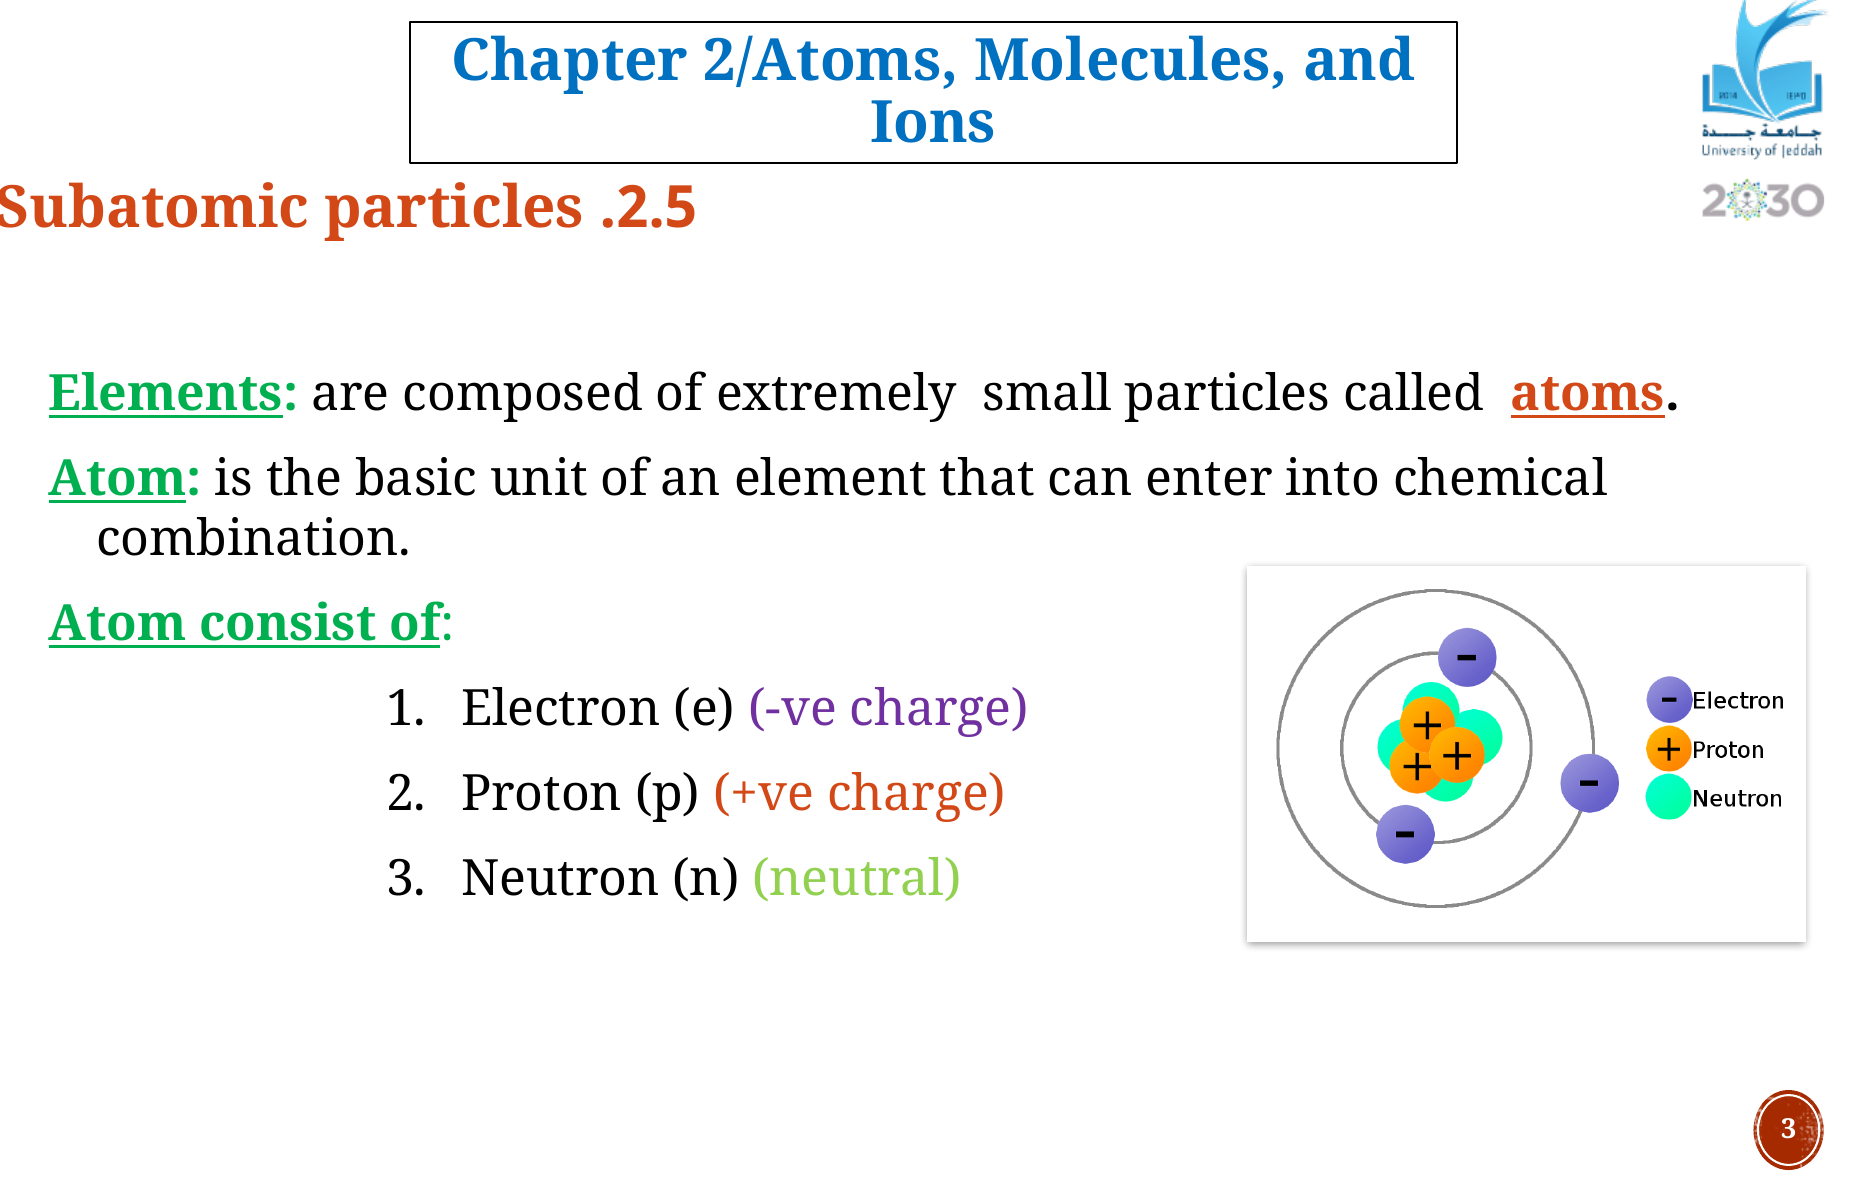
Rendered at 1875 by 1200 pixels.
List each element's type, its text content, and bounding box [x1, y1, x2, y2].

text_box Chapter 2/Atoms, Molecules, and Ions [409, 21, 1458, 164]
picture [1262, 580, 1791, 927]
text_box 2.5. Subatomic particles [0, 160, 713, 247]
slide_number 3 [1739, 1097, 1838, 1162]
picture [1681, 0, 1846, 227]
text_box Elements: are composed of extremely small particles called atoms. Atom: is the basic unit of an element that can enter into chemical combination. Atom consist of: Electron (e) (-ve charge) Proton (p) (+ve charge) Neutron (n) (neutral) [33, 353, 1743, 897]
